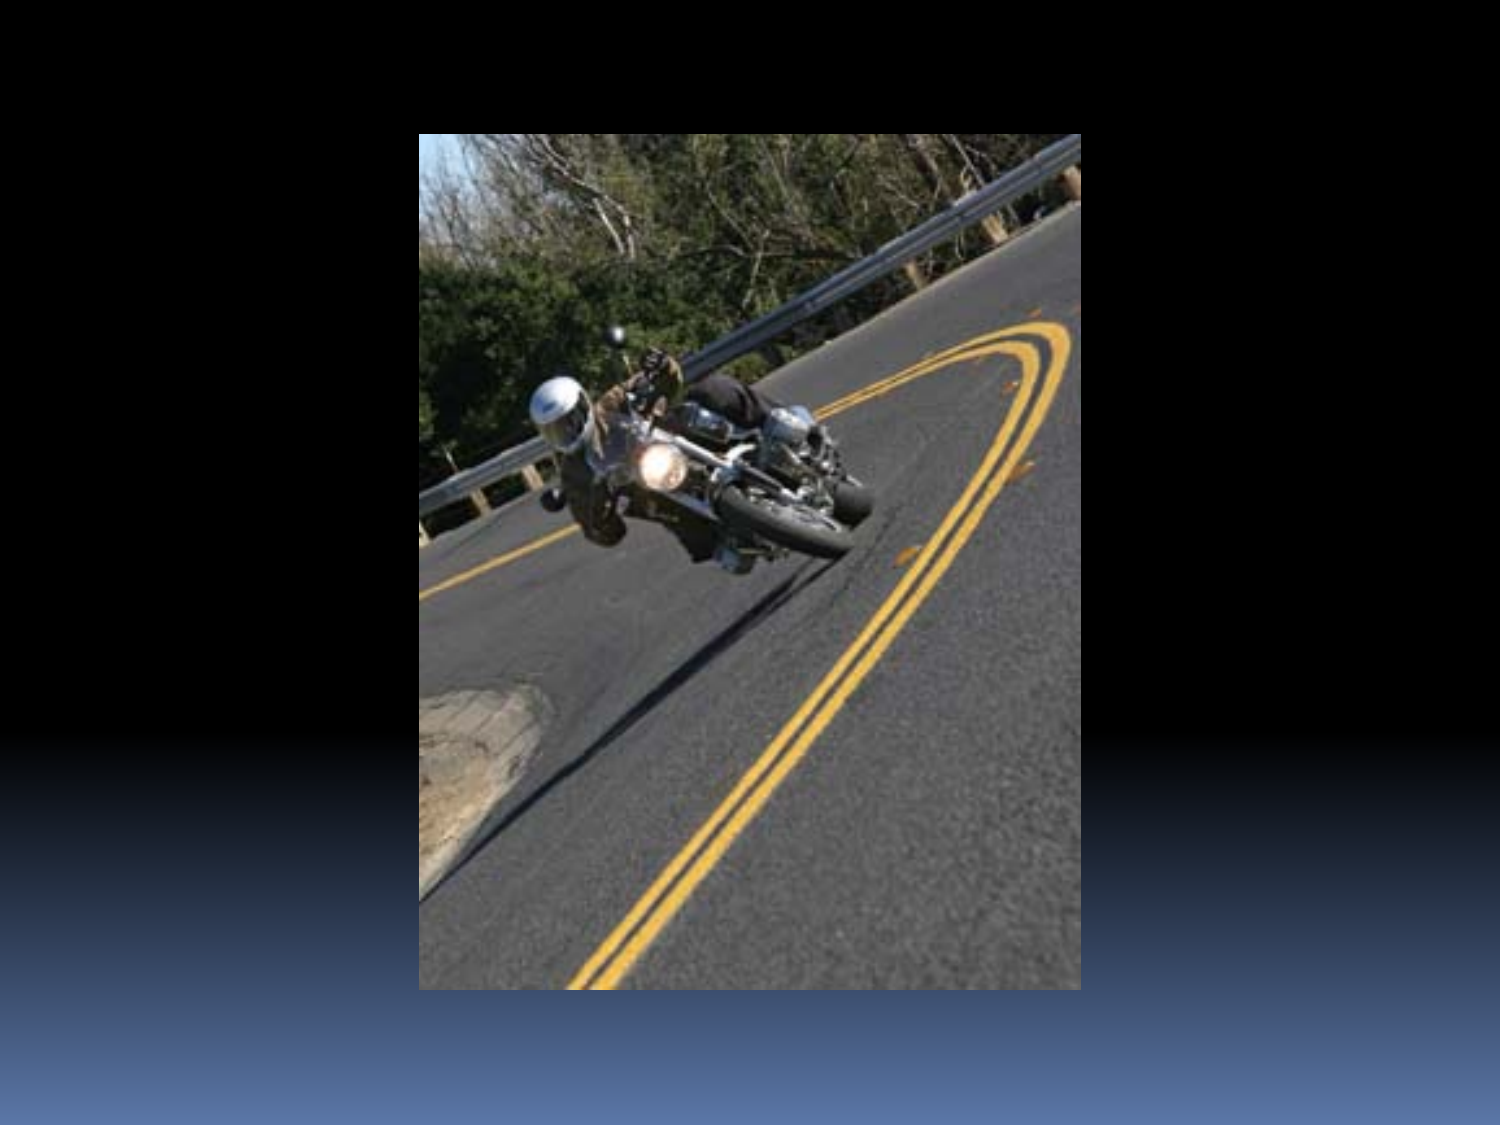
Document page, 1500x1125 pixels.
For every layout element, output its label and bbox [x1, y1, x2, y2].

picture [419, 134, 1081, 991]
